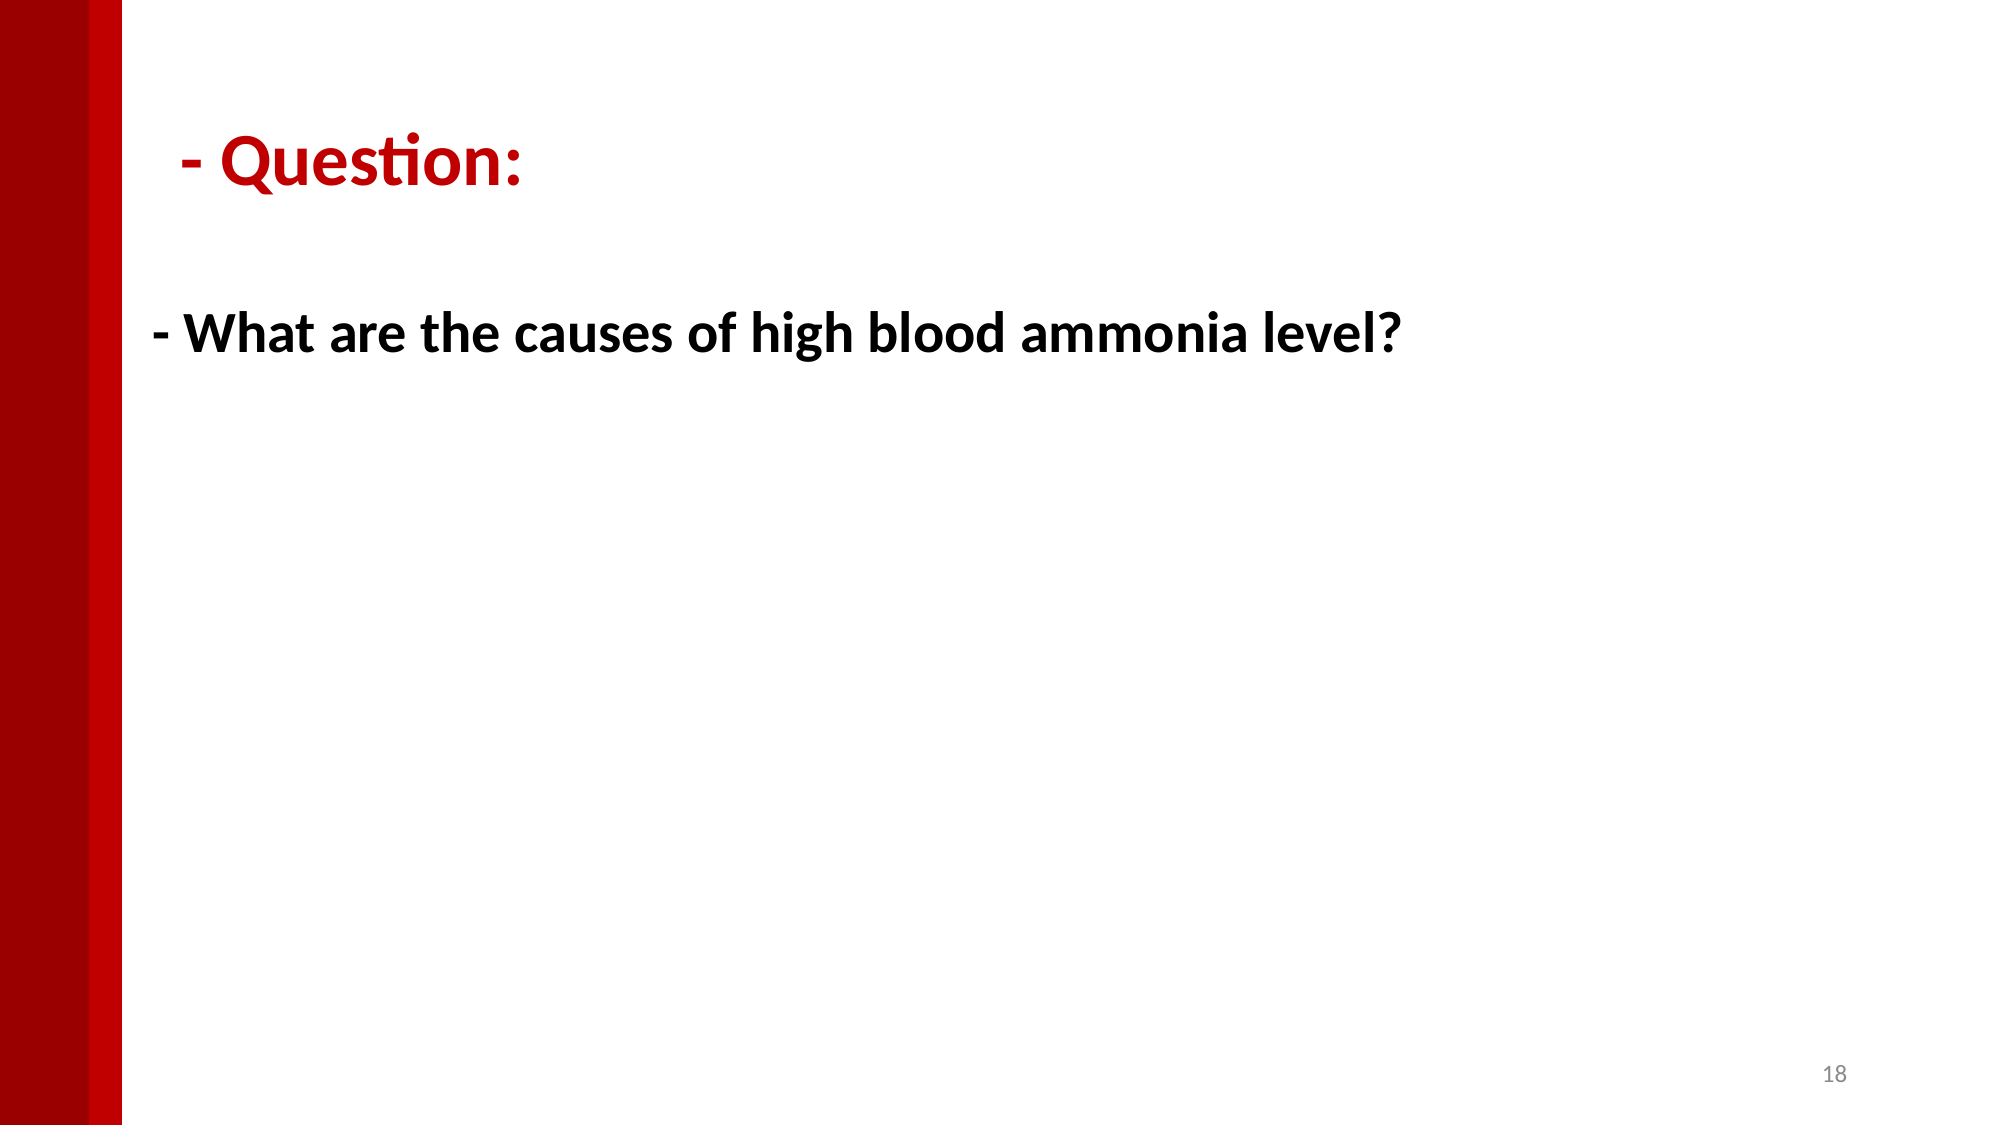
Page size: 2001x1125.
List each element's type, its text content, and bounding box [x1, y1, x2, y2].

slide_number 18 [1412, 1042, 1863, 1103]
title - Question: [165, 52, 1891, 271]
text_box [0, 0, 88, 1125]
list - What are the causes of high blood ammonia level? [137, 294, 1863, 460]
text_box [88, 0, 123, 1125]
